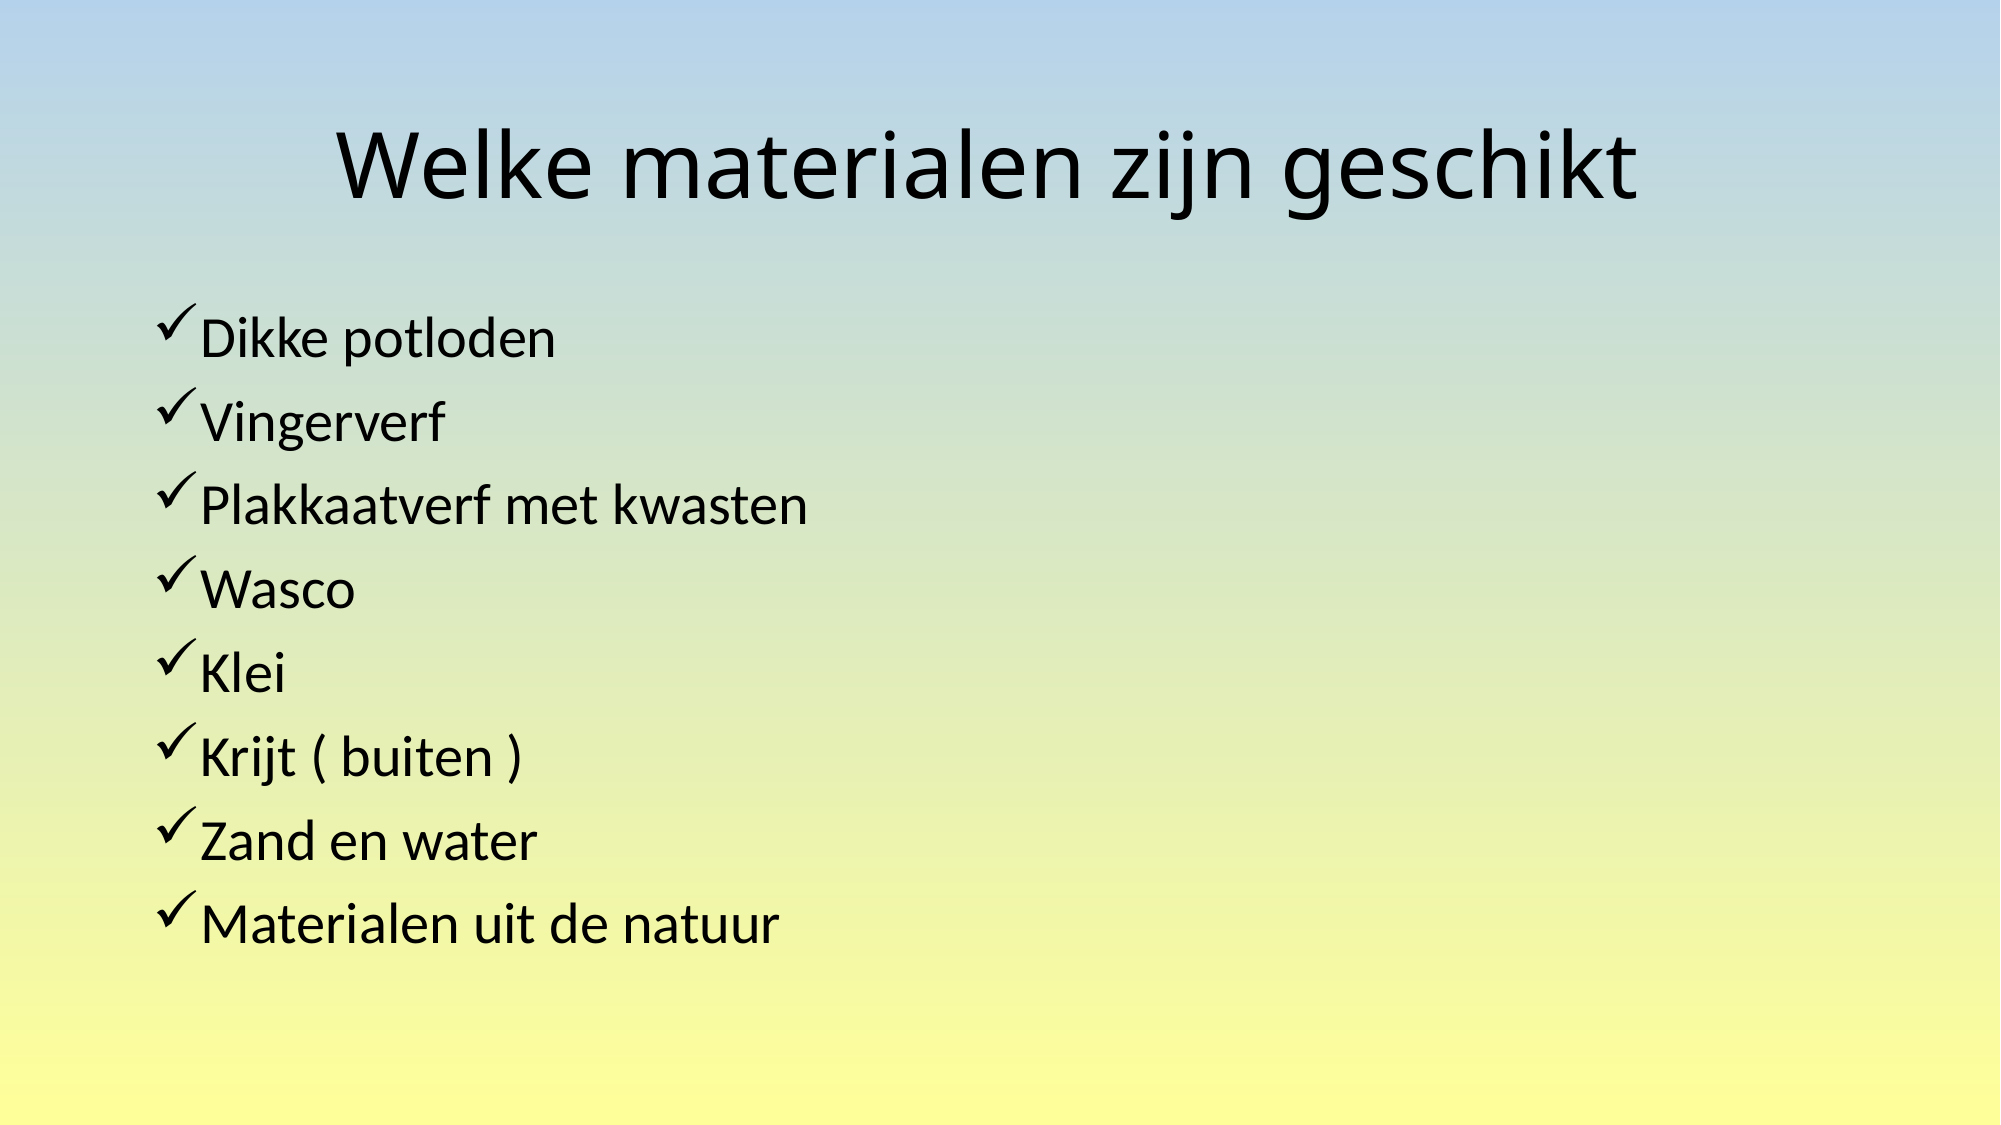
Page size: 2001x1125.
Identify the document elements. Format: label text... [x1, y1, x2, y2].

title Welke materialen zijn geschikt [137, 59, 1863, 278]
list Dikke potloden Vingerverf Plakkaatverf met kwasten Wasco Klei Krijt ( buiten ) Zand en water Materialen uit de natuur [137, 299, 1863, 1014]
